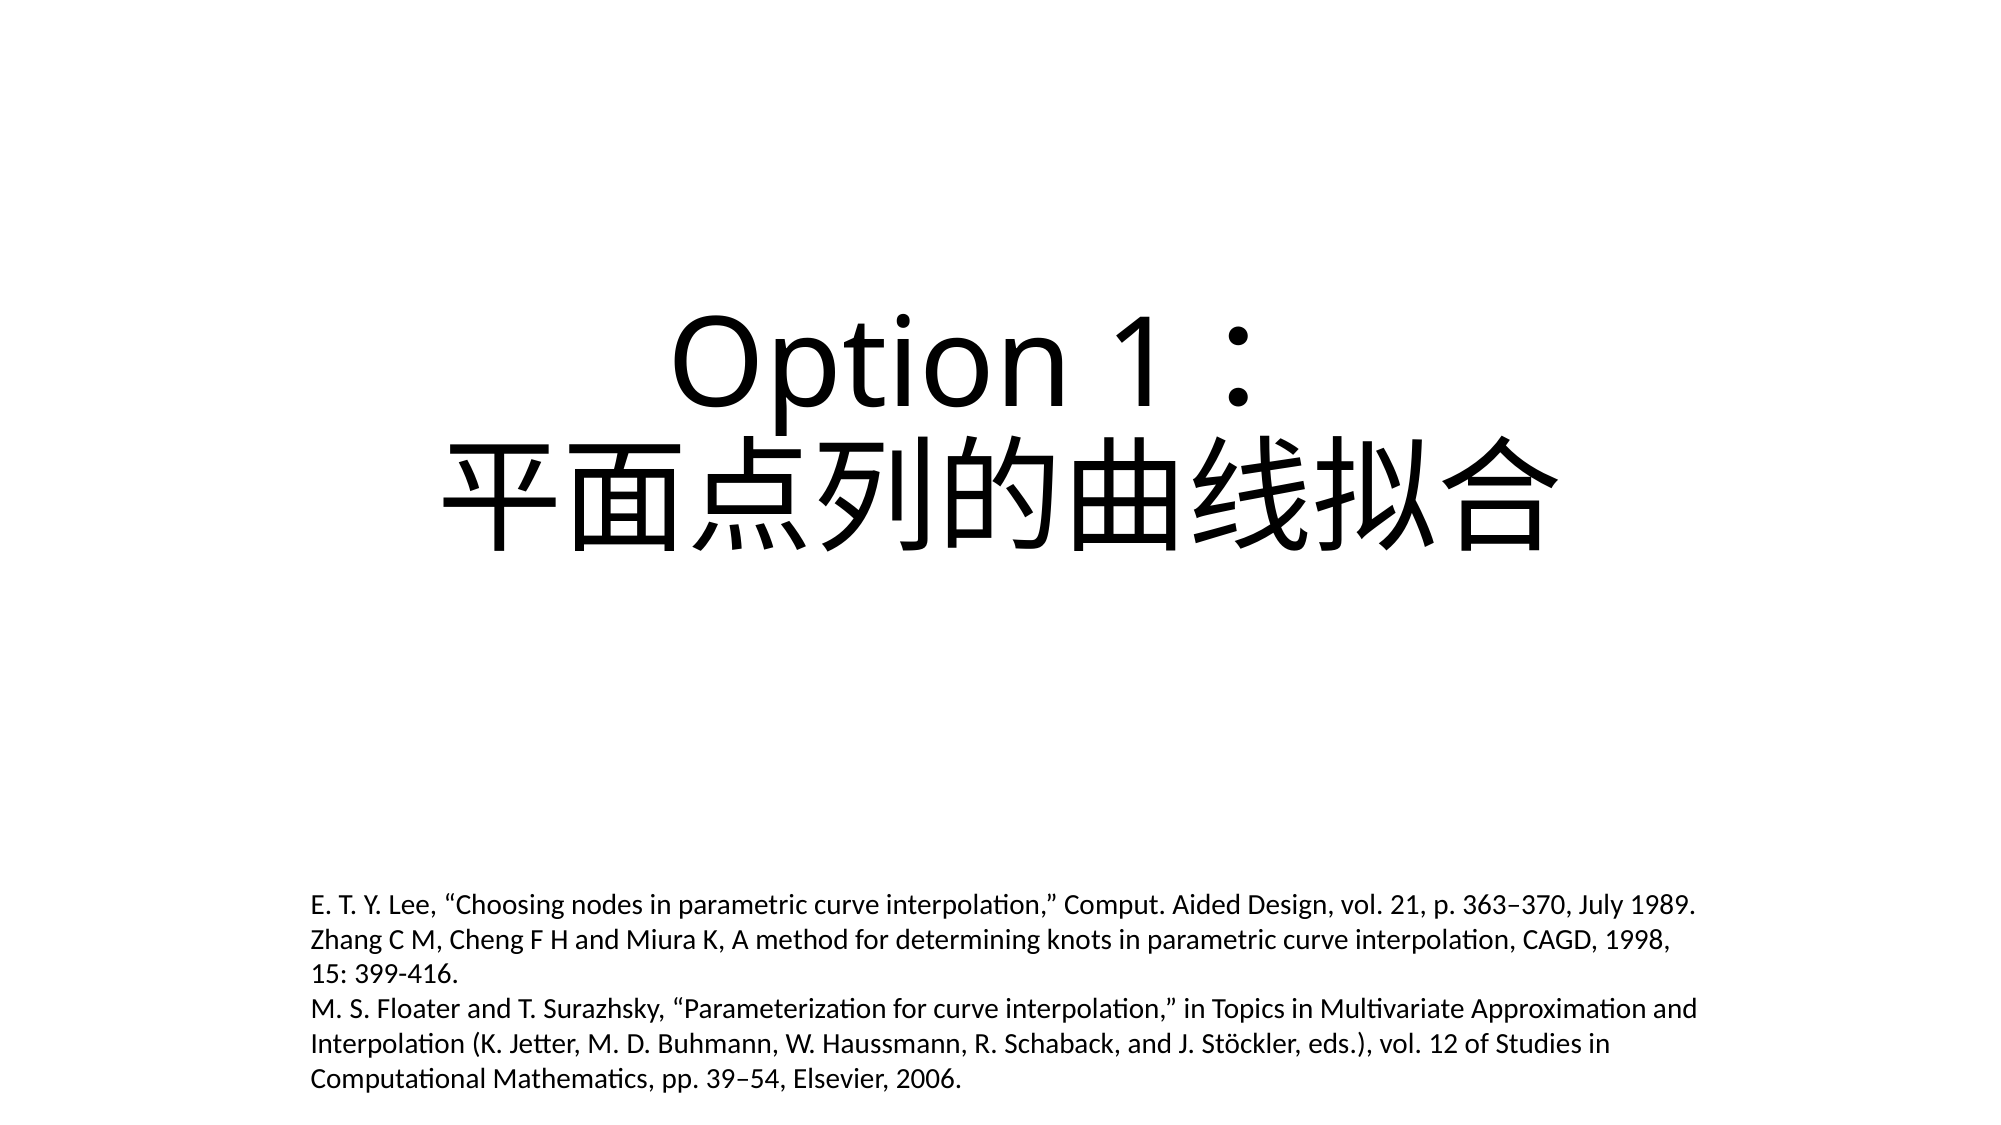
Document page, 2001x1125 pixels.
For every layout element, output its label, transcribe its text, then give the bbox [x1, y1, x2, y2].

title Option 1： 平面点列的曲线拟合 [249, 184, 1750, 576]
text_box E. T. Y. Lee, “Choosing nodes in parametric curve interpolation,” Comput. Aided Design, vol. 21, p. 363–370, July 1989. Zhang C M, Cheng F H and Miura K, A method for determining knots in parametric curve interpolation, CAGD, 1998, 15: 399-416. M. S. Floater and T. Surazhsky, “Parameterization for curve interpolation,” in Topics in Multivariate Approximation and Interpolation (K. Jetter, M. D. Buhmann, W. Haussmann, R. Schaback, and J. Stöckler, eds.), vol. 12 of Studies in Computational Mathematics, pp. 39–54, Elsevier, 2006. [295, 877, 1720, 1103]
